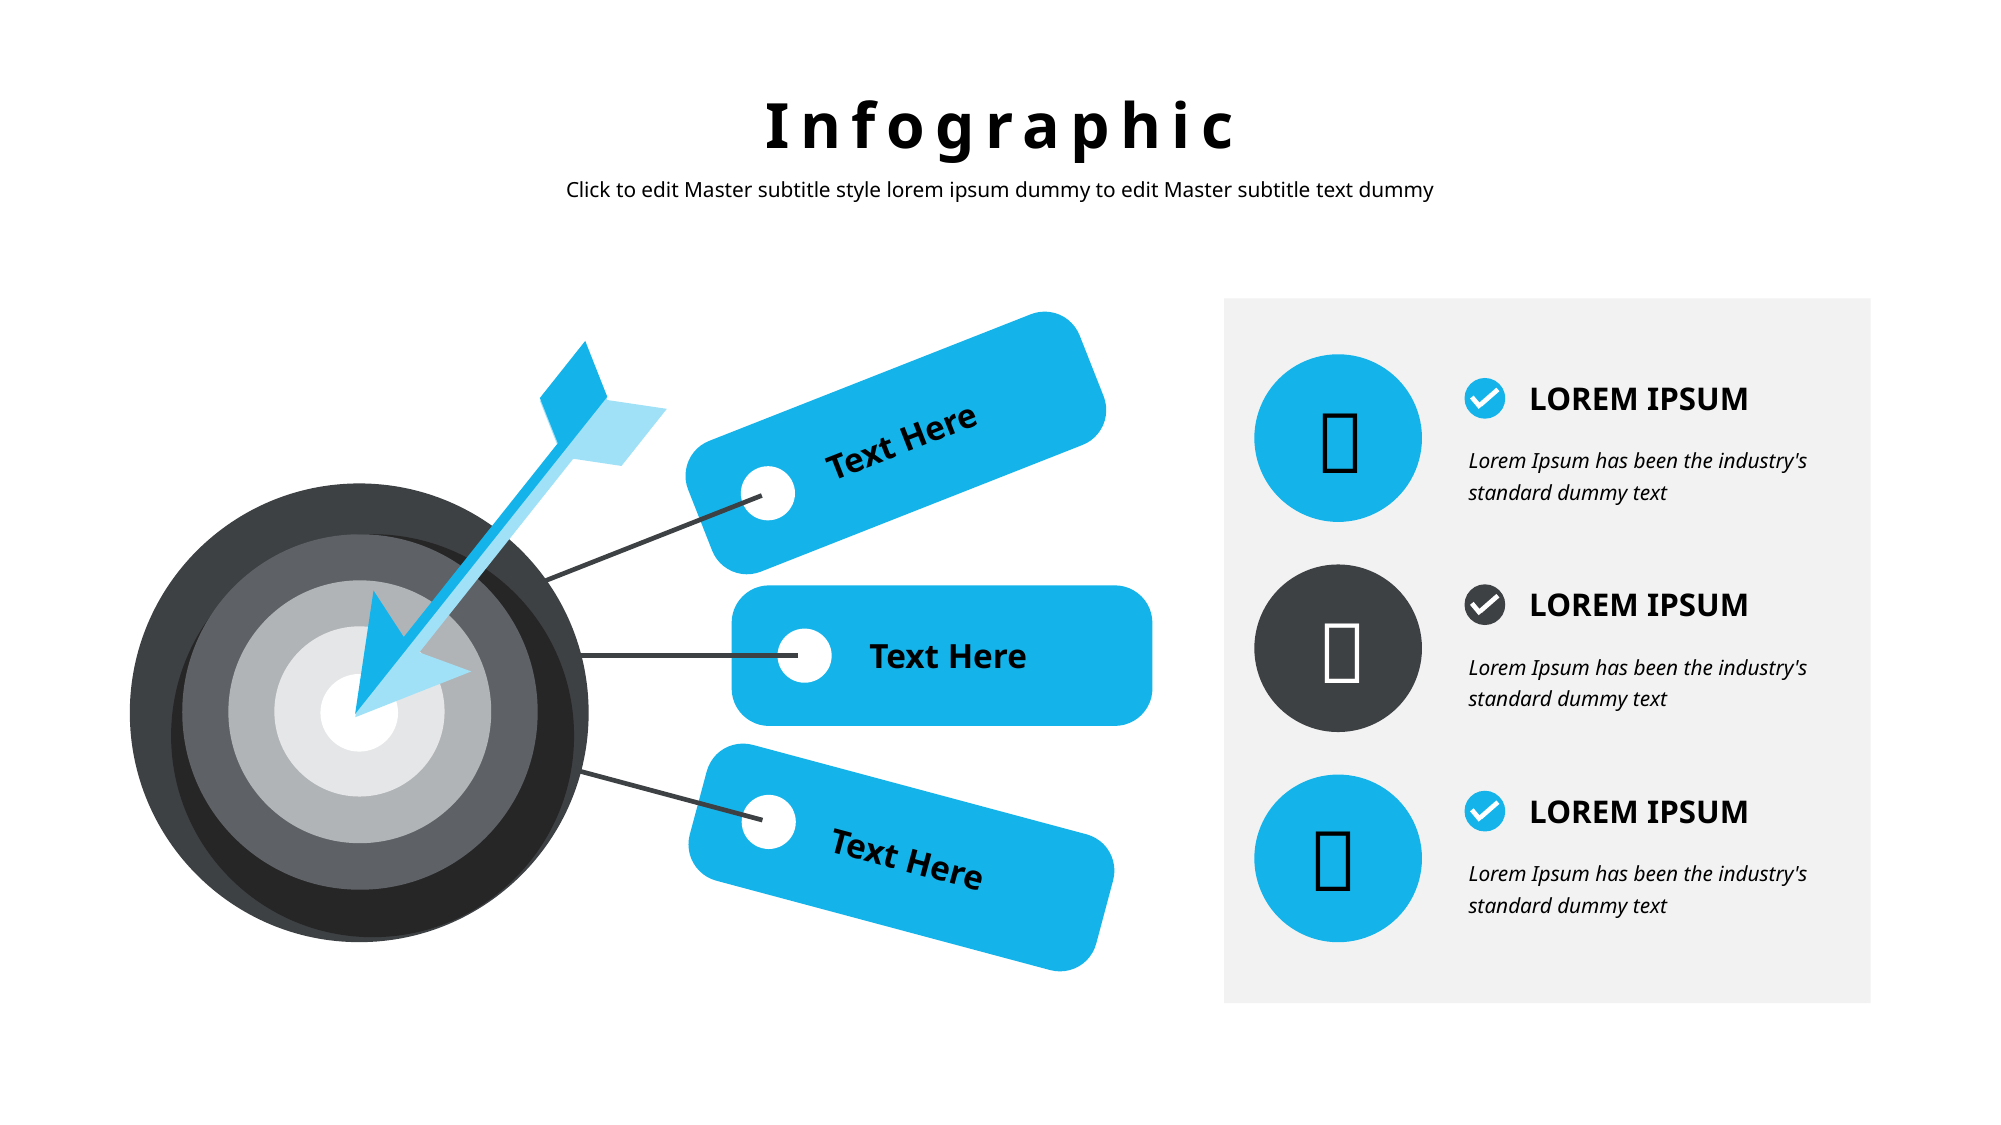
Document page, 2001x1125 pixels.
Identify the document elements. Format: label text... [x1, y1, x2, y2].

title Infographic [137, 78, 1863, 179]
subtitle Click to edit Master subtitle style lorem ipsum dummy to edit Master subtitle text dummy [137, 179, 1863, 204]
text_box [129, 298, 1871, 1004]
